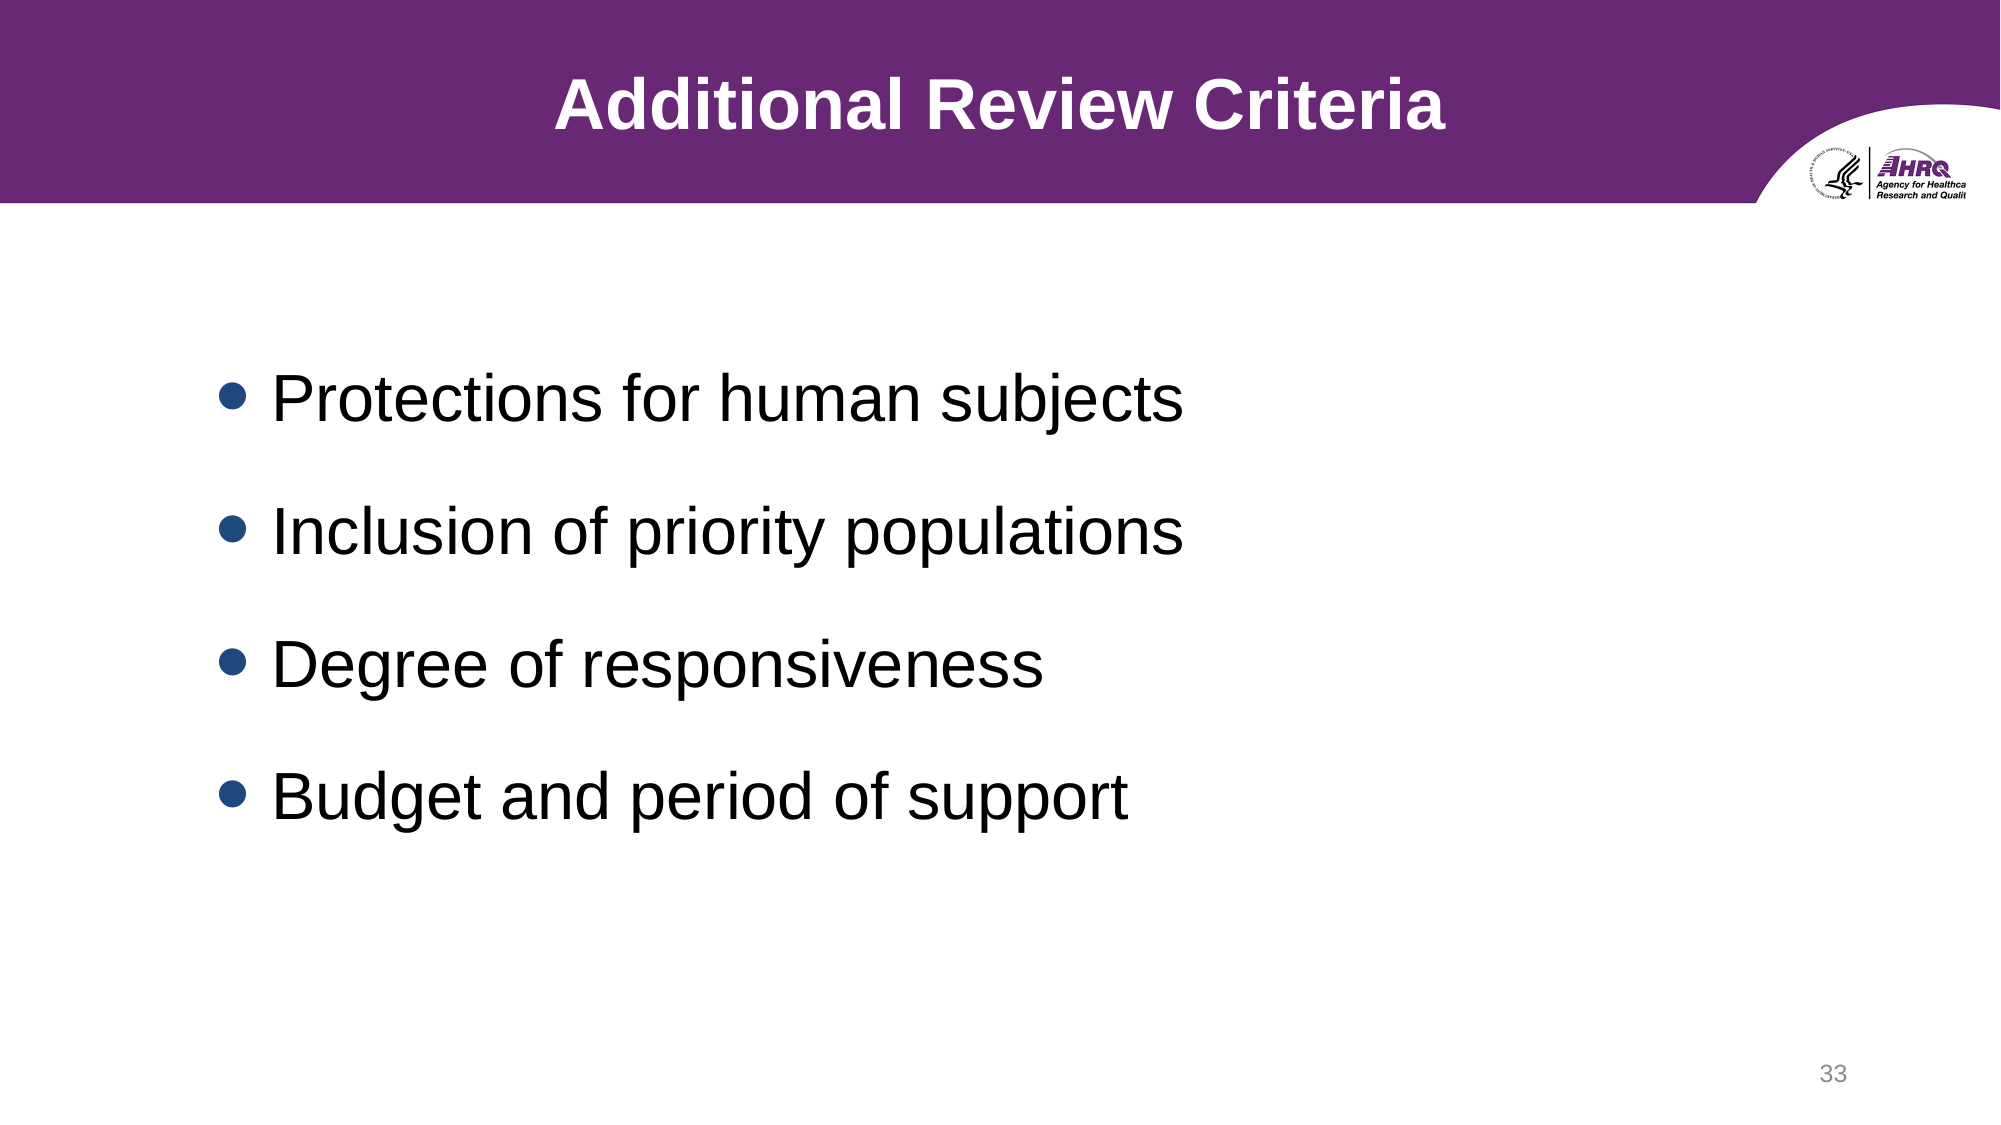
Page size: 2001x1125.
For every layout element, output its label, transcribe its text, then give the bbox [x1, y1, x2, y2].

list Protections for human subjects Inclusion of priority populations Degree of responsiveness Budget and period of support [200, 307, 1600, 938]
picture [0, 0, 2001, 1125]
slide_number 33 [1412, 1042, 1863, 1103]
title Additional Review Criteria [275, 50, 1725, 152]
